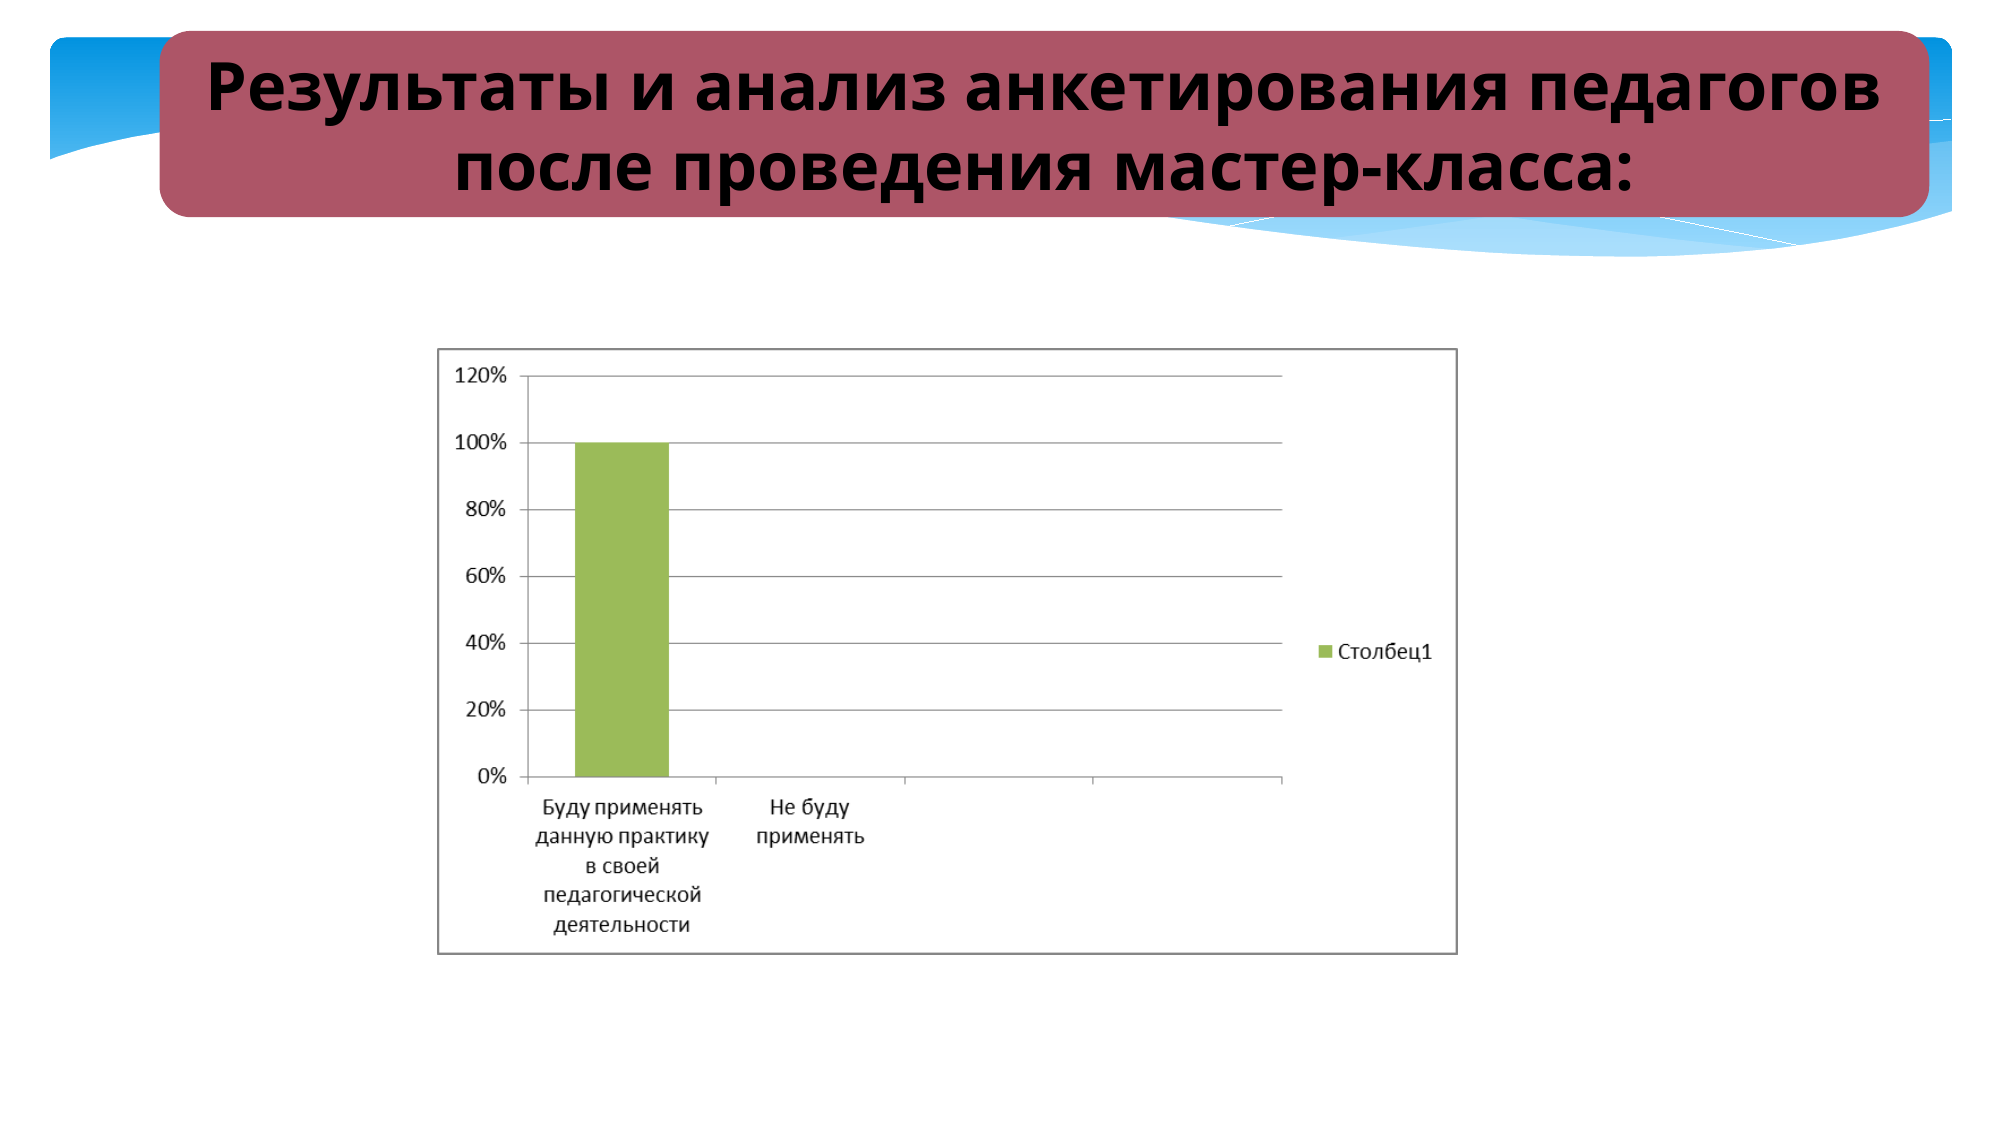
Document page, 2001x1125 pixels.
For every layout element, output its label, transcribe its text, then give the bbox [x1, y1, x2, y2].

text_box Результаты и анализ анкетирования педагогов после проведения мастер-класса: [174, 29, 1931, 219]
text_box [137, 34, 1863, 252]
picture [437, 348, 1458, 955]
text_box [137, 299, 1863, 1014]
